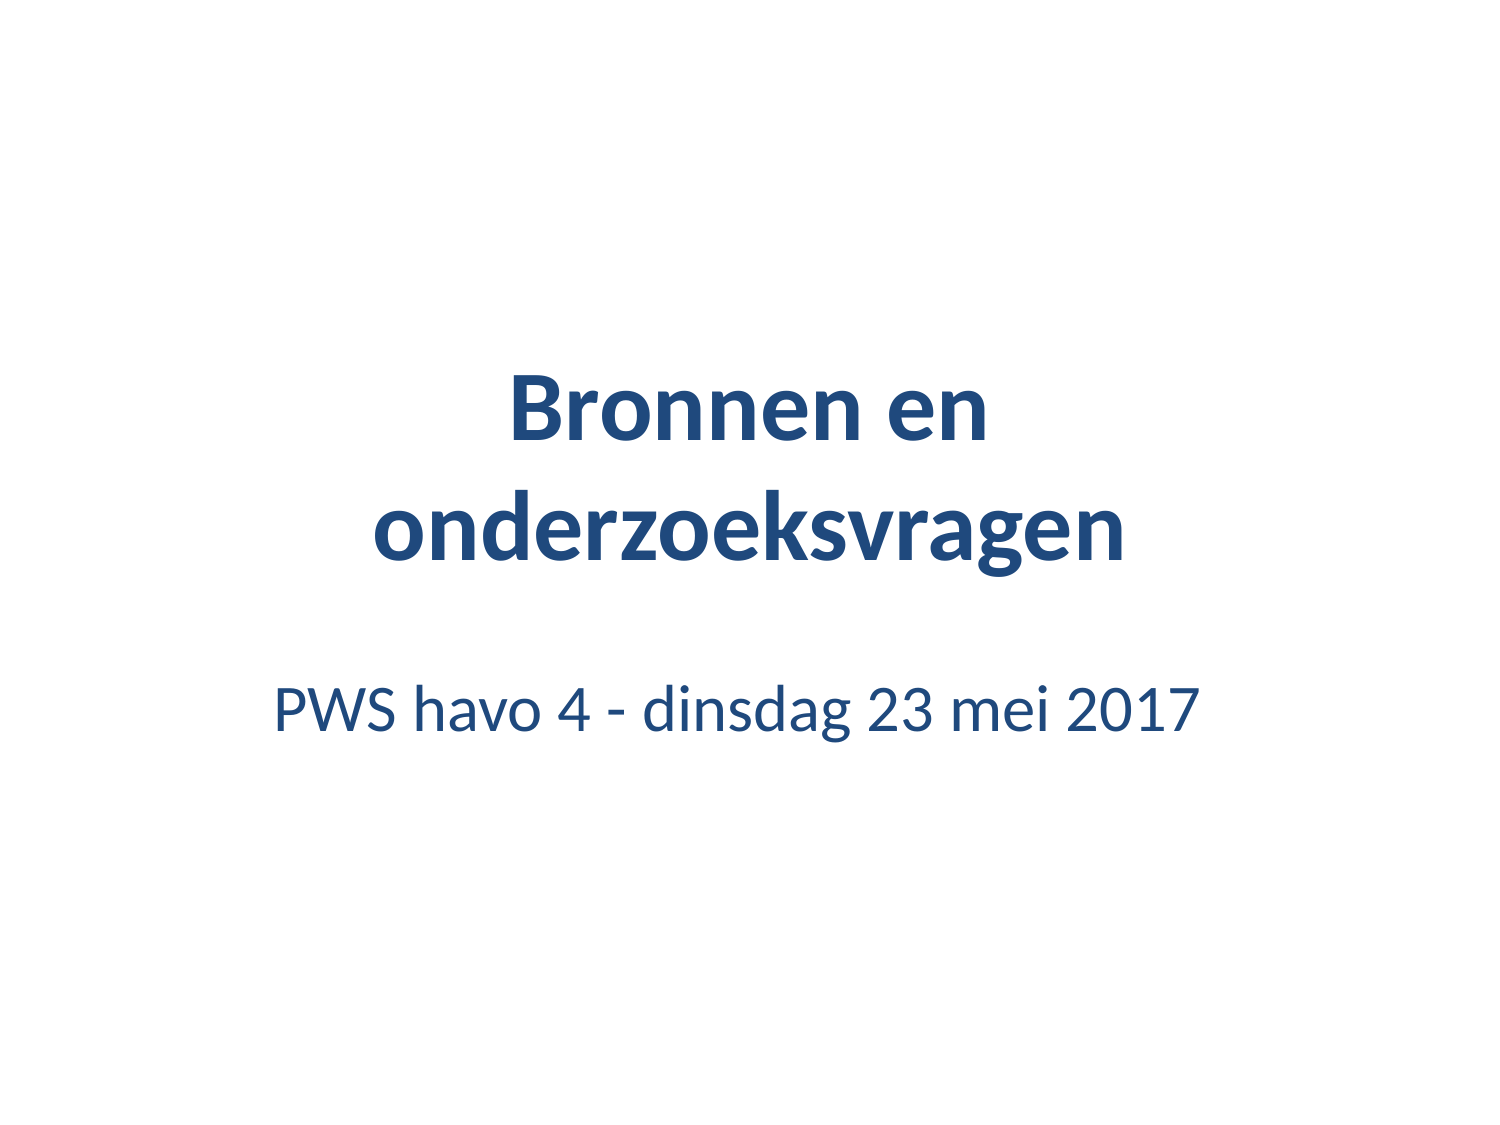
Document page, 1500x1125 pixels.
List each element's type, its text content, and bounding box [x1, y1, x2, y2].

title Bronnen en onderzoeksvragen [112, 287, 1388, 588]
subtitle PWS havo 4 - dinsdag 23 mei 2017 [112, 656, 1388, 854]
